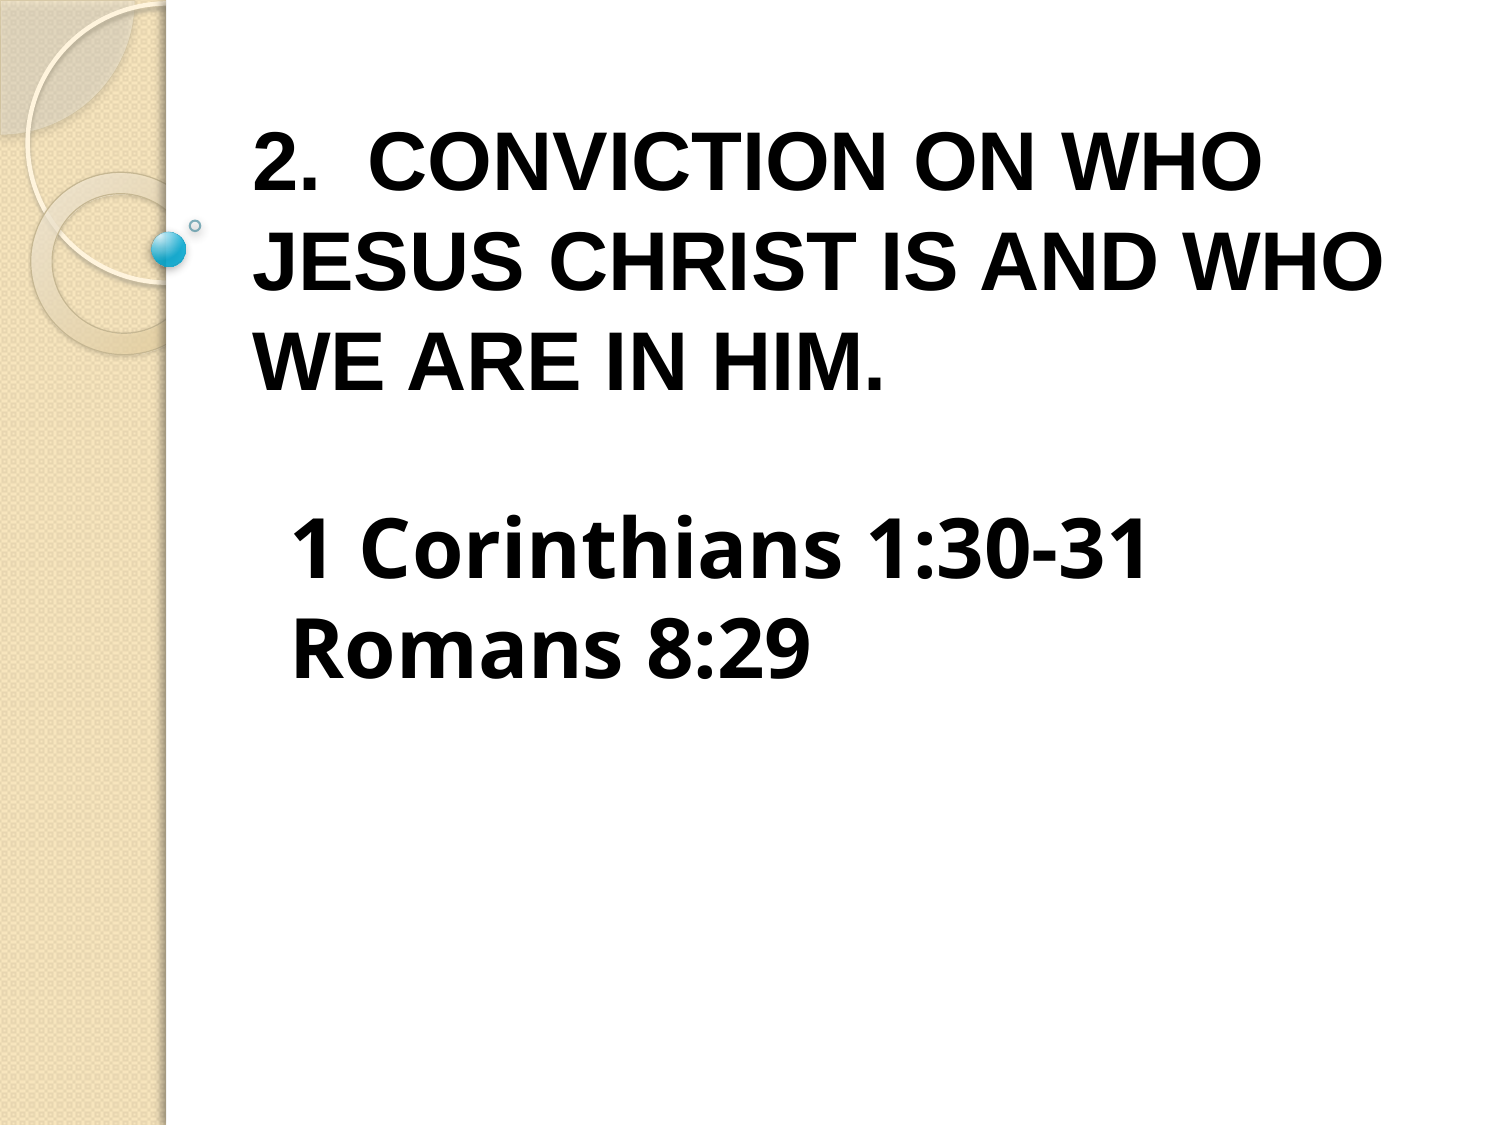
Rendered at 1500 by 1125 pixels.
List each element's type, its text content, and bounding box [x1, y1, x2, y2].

text_box 1 Corinthians 1:30-31 Romans 8:29 [274, 487, 1188, 703]
text_box 2. CONVICTION ON WHO JESUS CHRIST IS AND WHO WE ARE IN HIM. [237, 99, 1413, 415]
